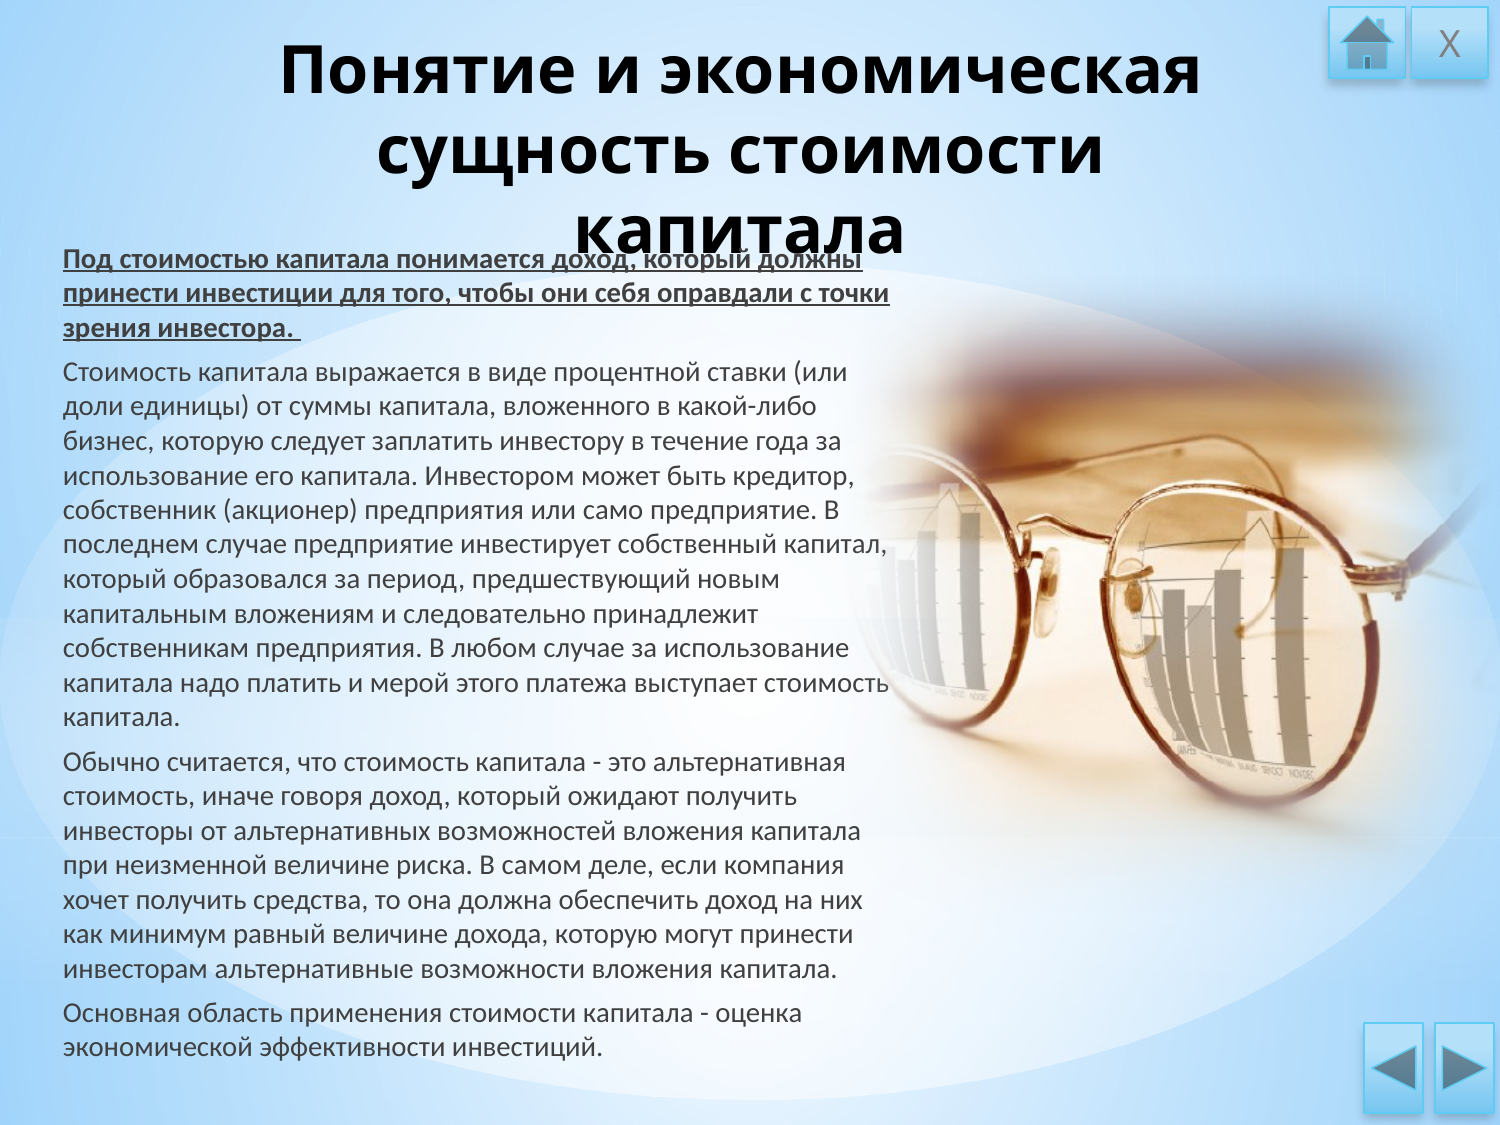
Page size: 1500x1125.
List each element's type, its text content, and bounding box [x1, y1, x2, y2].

text_box Х [1411, 6, 1489, 79]
text_box [1434, 1022, 1495, 1114]
text_box [1363, 1022, 1424, 1114]
picture [838, 266, 1500, 918]
list Под стоимостью капитала понимается доход, который должны принести инвестиции для того, чтобы они себя оправдали с точки зрения инвестора. Стоимость капитала выражается в виде процентной ставки (или доли единицы) от суммы капитала, вложенного в какой-либо бизнес, которую следует заплатить инвестору в течение года за использование его капитала. Инвестором может быть кредитор, собственник (акционер) предприятия или само предприятие. В последнем случае предприятие инвестирует собственный капитал, который образовался за период, предшествующий новым капитальным вложениям и следовательно принадлежит собственникам предприятия. В любом случае за использование капитала надо платить и мерой этого платежа выступает стоимость капитала. Обычно считается, что стоимость капитала - это альтернативная стоимость, иначе говоря доход, который ожидают получить инвесторы от альтернативных возможностей вложения капитала при неизменной величине риска. В самом деле, если компания хочет получить средства, то она должна обеспечить доход на них как минимум равный величине дохода, которую могут принести инвесторам альтернативные возможности вложения капитала. Основная область применения стоимости капитала - оценка экономической эффективности инвестиций. [41, 231, 916, 1094]
title Понятие и экономическая сущность стоимости капитала [206, 19, 1275, 207]
text_box [1328, 6, 1406, 79]
